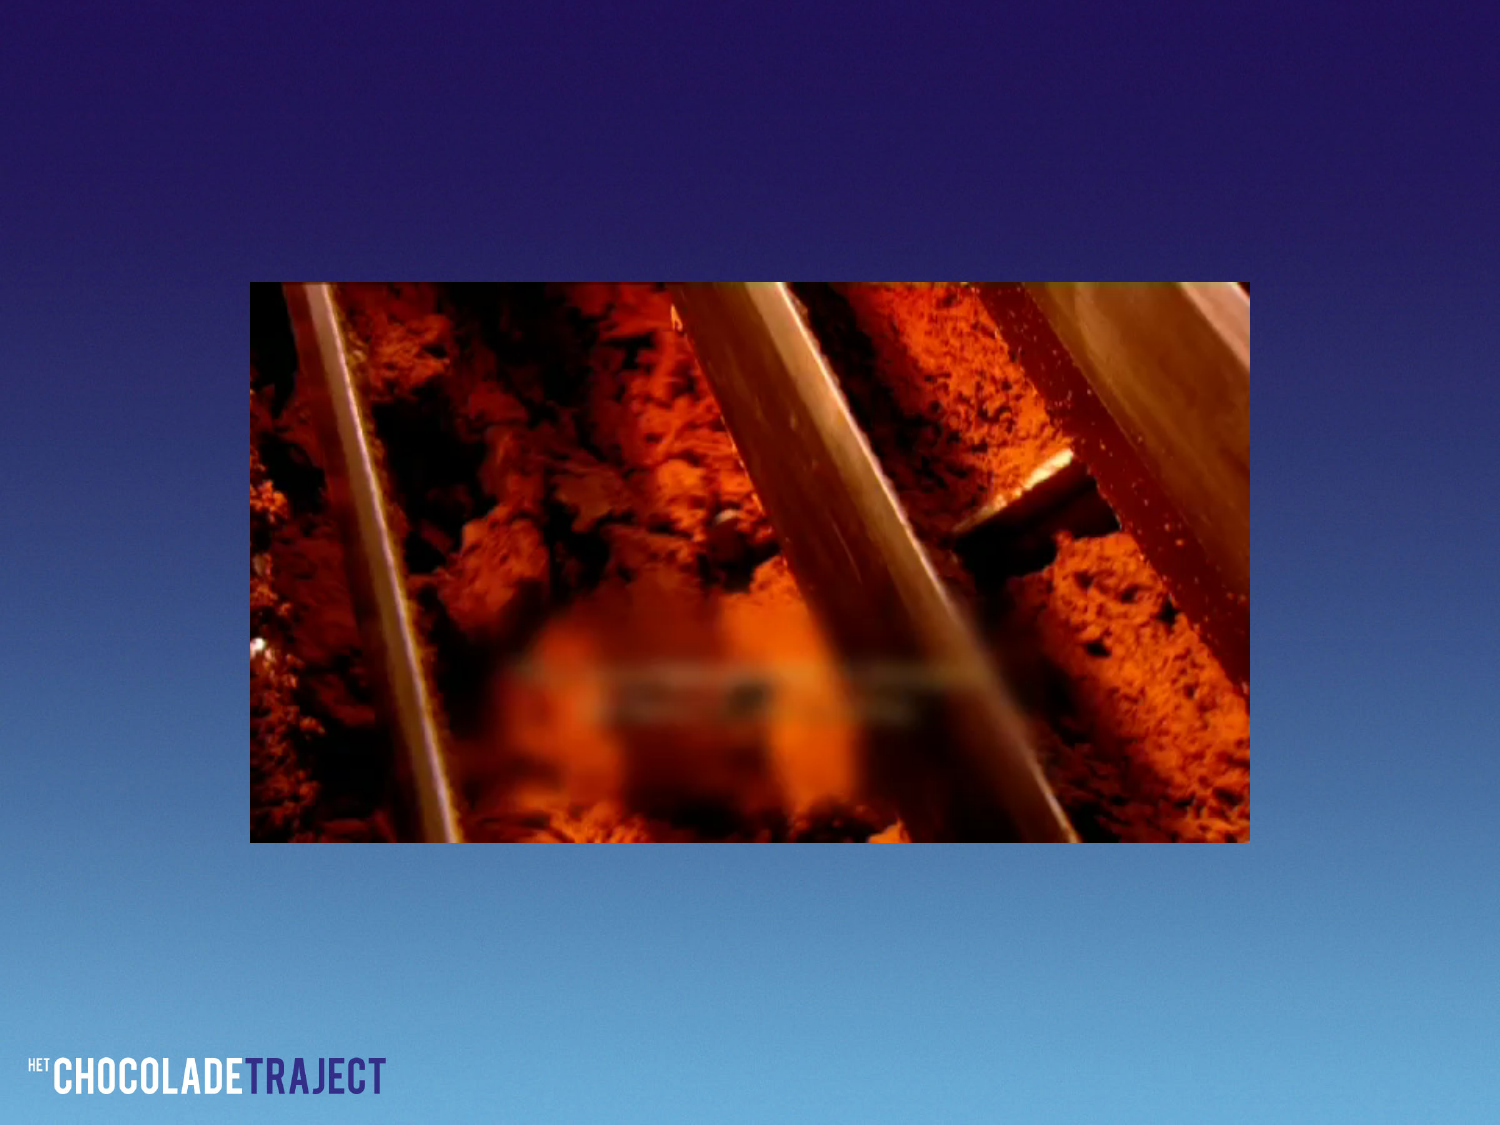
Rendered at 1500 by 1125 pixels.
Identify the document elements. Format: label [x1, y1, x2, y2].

text_box [249, 281, 1251, 844]
picture [0, 0, 1500, 1125]
